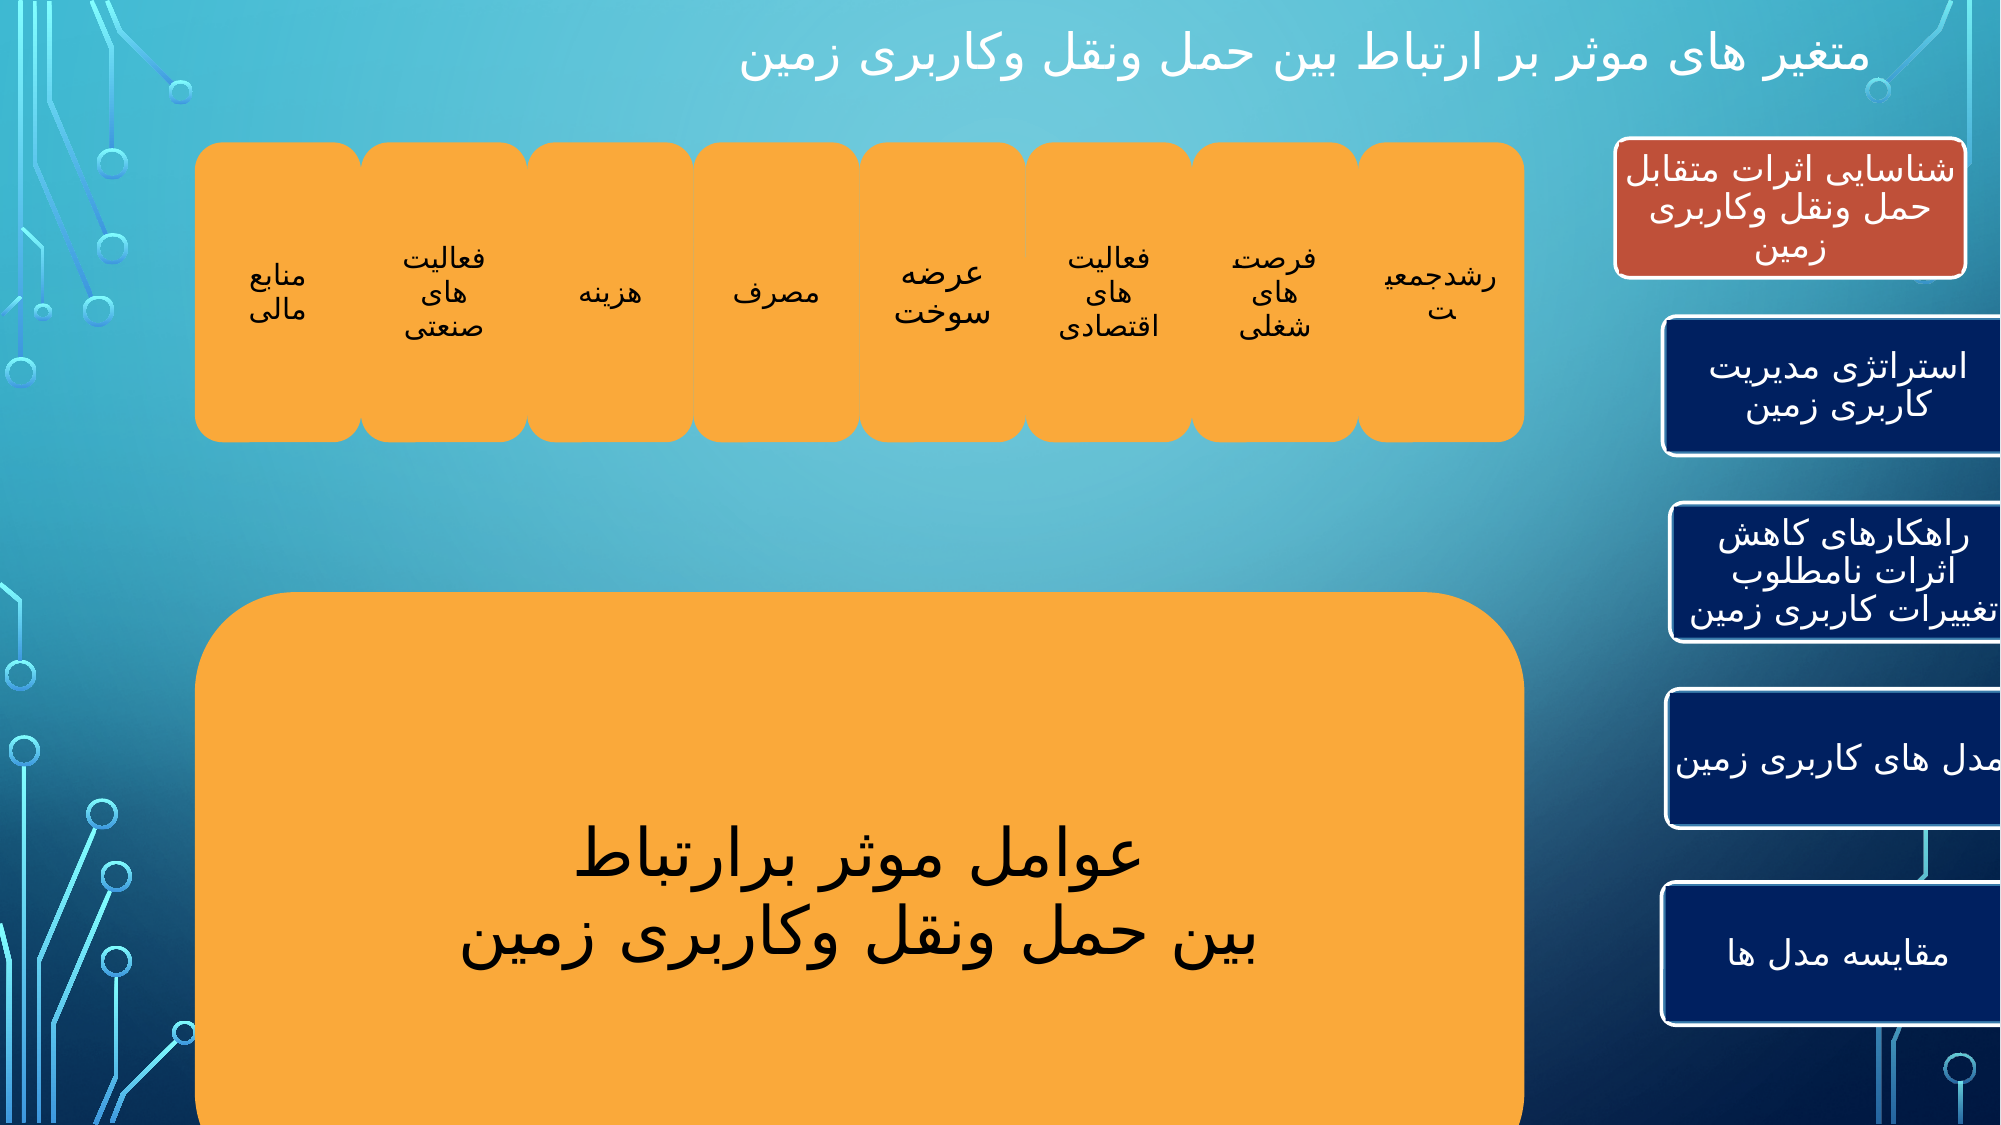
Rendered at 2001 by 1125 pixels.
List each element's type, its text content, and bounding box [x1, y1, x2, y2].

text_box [1614, 138, 1966, 278]
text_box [1665, 688, 2000, 829]
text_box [1669, 502, 2000, 643]
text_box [1661, 881, 2000, 1026]
list متغیر های موثر بر ارتباط بین حمل ونقل وکاربری زمین [440, 0, 1889, 630]
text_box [194, 142, 1525, 1043]
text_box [1662, 315, 2000, 456]
